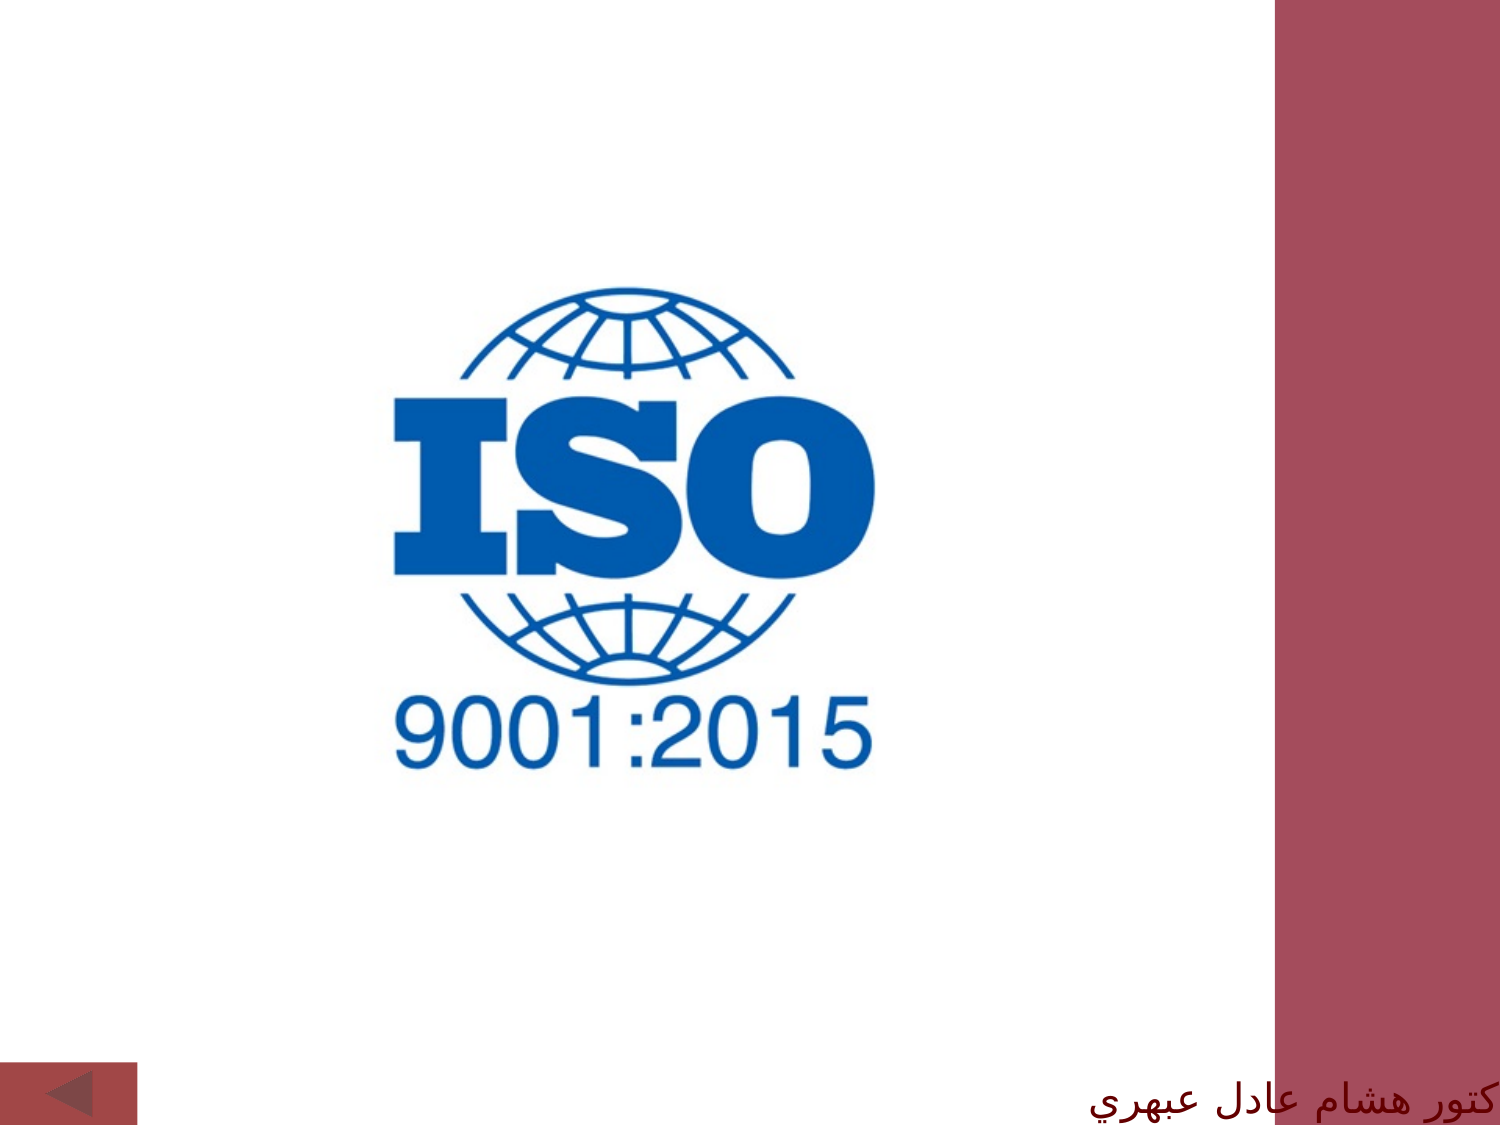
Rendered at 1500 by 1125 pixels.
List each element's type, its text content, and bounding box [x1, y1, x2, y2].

text_box [0, 1060, 140, 1125]
text_box الدكتور هشام عادل عبهري [1073, 1064, 1500, 1125]
text_box [1273, 0, 1500, 1064]
picture [224, 262, 1044, 794]
